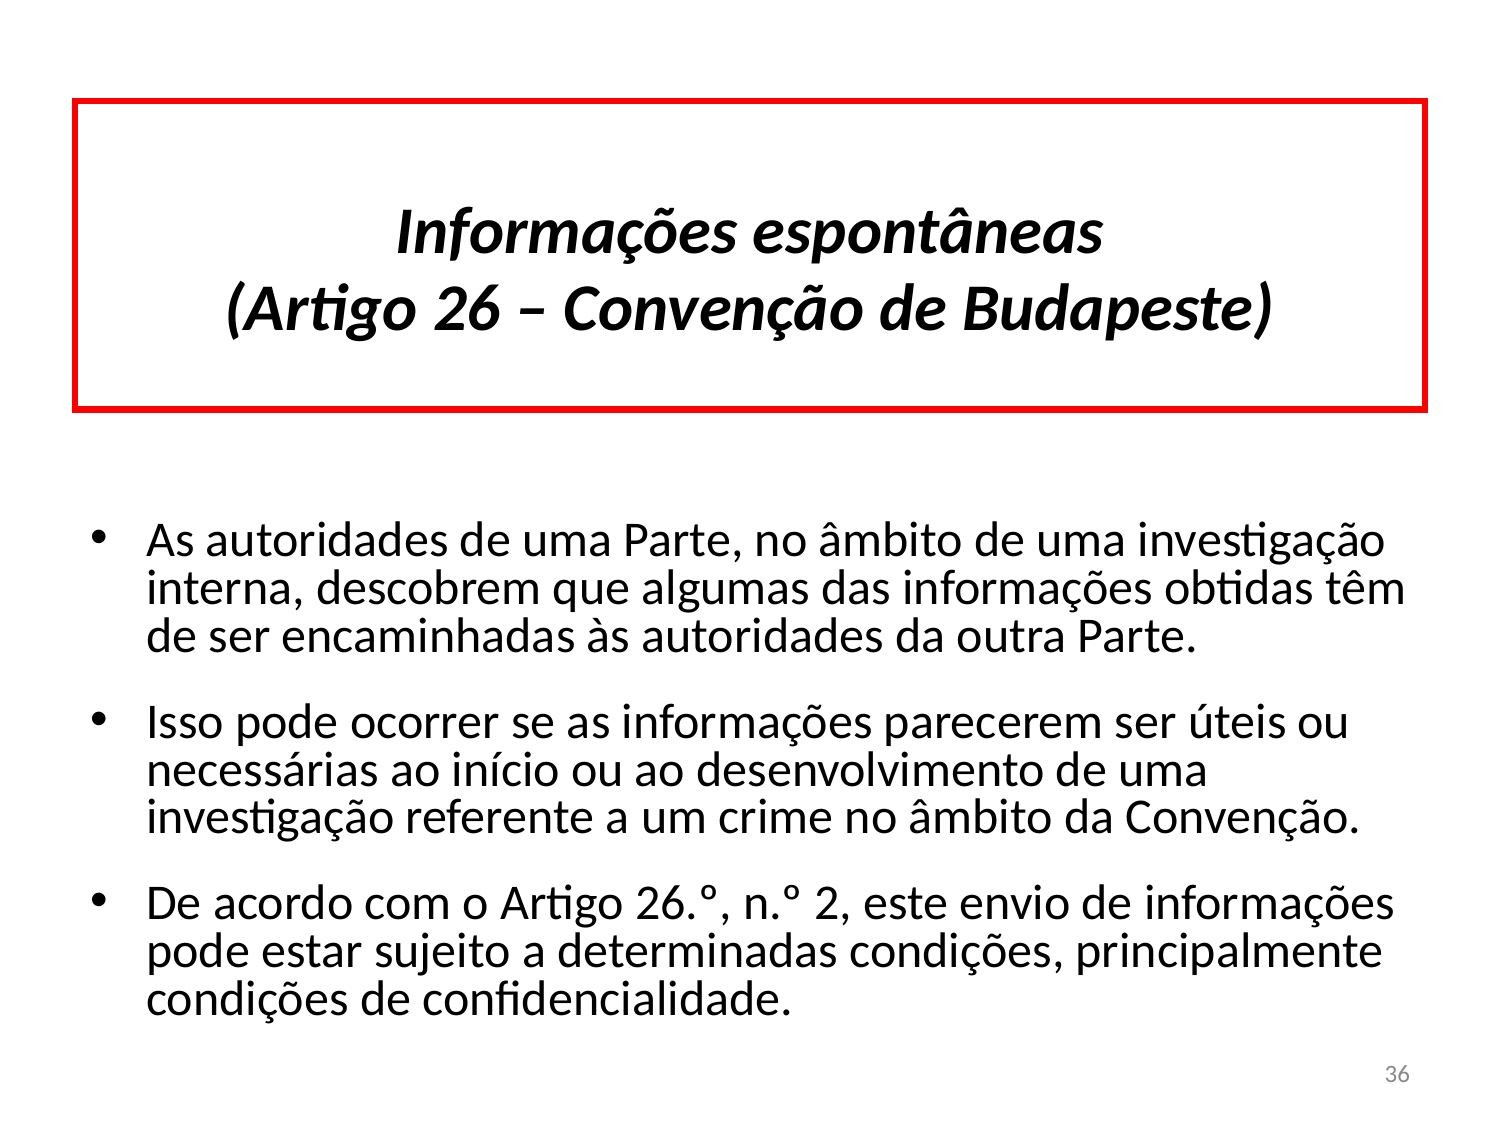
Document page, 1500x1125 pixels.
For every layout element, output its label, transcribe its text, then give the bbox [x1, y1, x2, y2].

text_box Informações espontâneas (Artigo 26 – Convenção de Budapeste) As autoridades de uma Parte, no âmbito de uma investigação interna, descobrem que algumas das informações obtidas têm de ser encaminhadas às autoridades da outra Parte. Isso pode ocorrer se as informações parecerem ser úteis ou necessárias ao início ou ao desenvolvimento de uma investigação referente a um crime no âmbito da Convenção. De acordo com o Artigo 26.º, n.º 2, este envio de informações pode estar sujeito a determinadas condições, principalmente condições de confidencialidade. [74, 101, 1425, 410]
slide_number 36 [1074, 1042, 1425, 1103]
